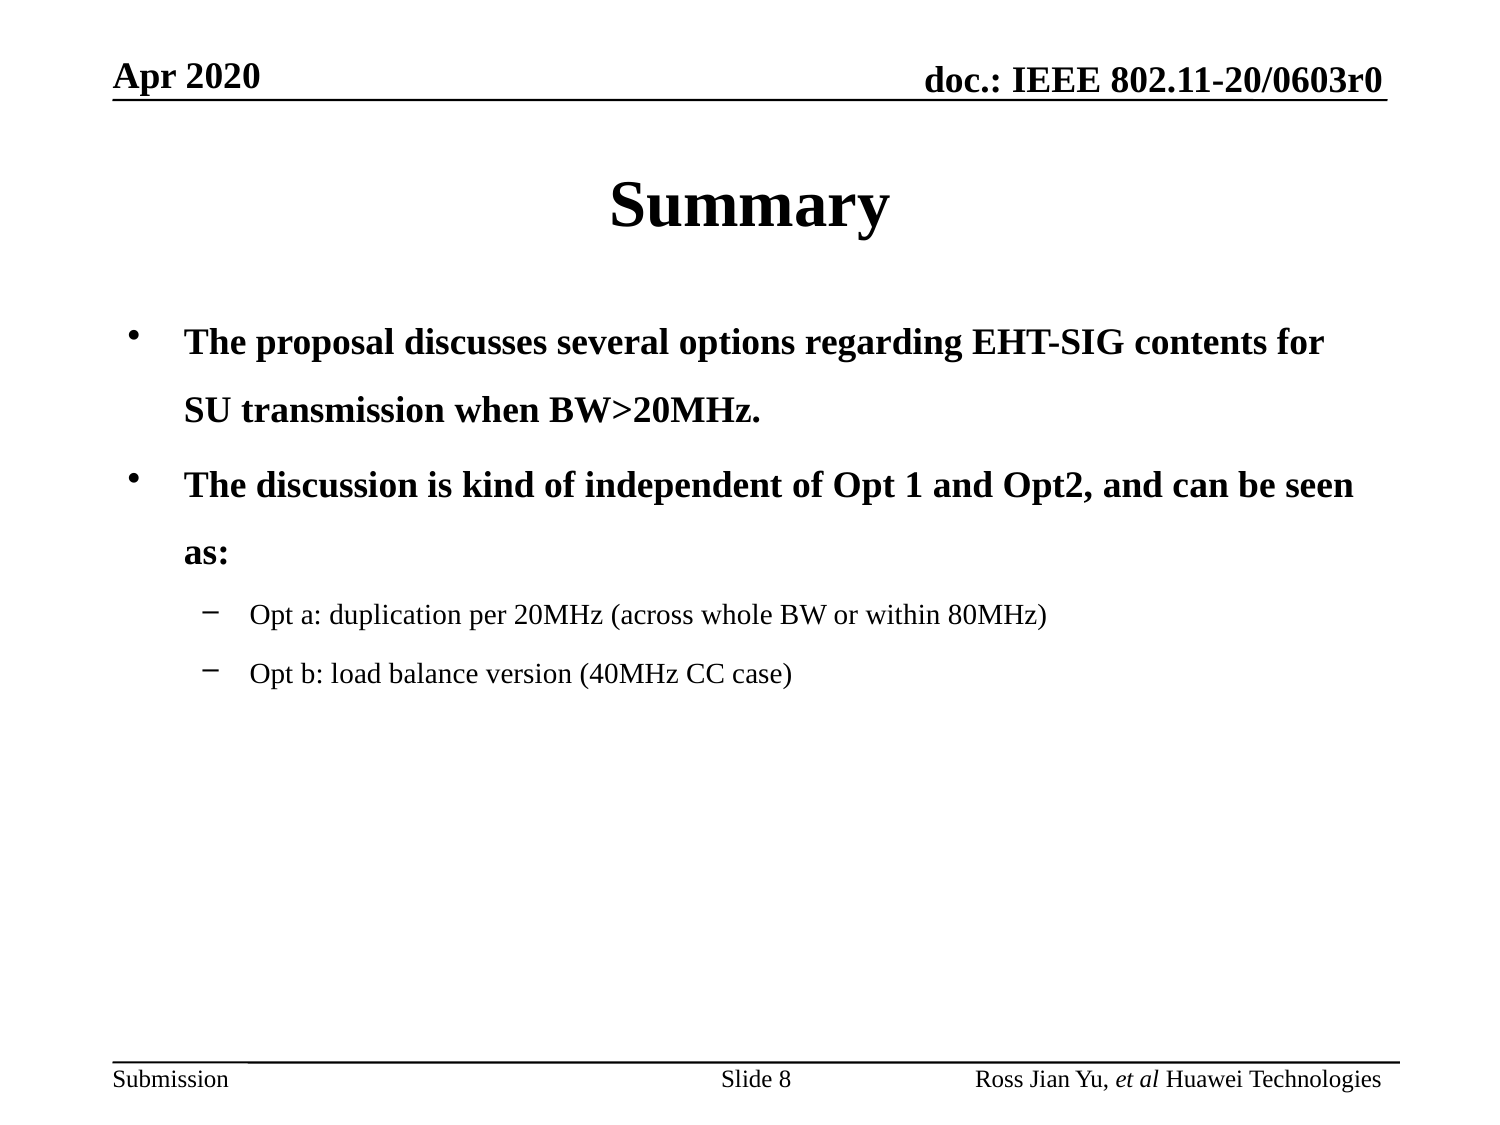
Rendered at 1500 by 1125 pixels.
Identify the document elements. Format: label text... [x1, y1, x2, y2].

slide_number Slide 8 [712, 1061, 800, 1093]
title Summary [112, 112, 1388, 288]
list The proposal discusses several options regarding EHT-SIG contents for SU transmission when BW>20MHz. The discussion is kind of independent of Opt 1 and Opt2, and can be seen as: Opt a: duplication per 20MHz (across whole BW or within 80MHz) Opt b: load balance version (40MHz CC case) [112, 288, 1388, 1001]
